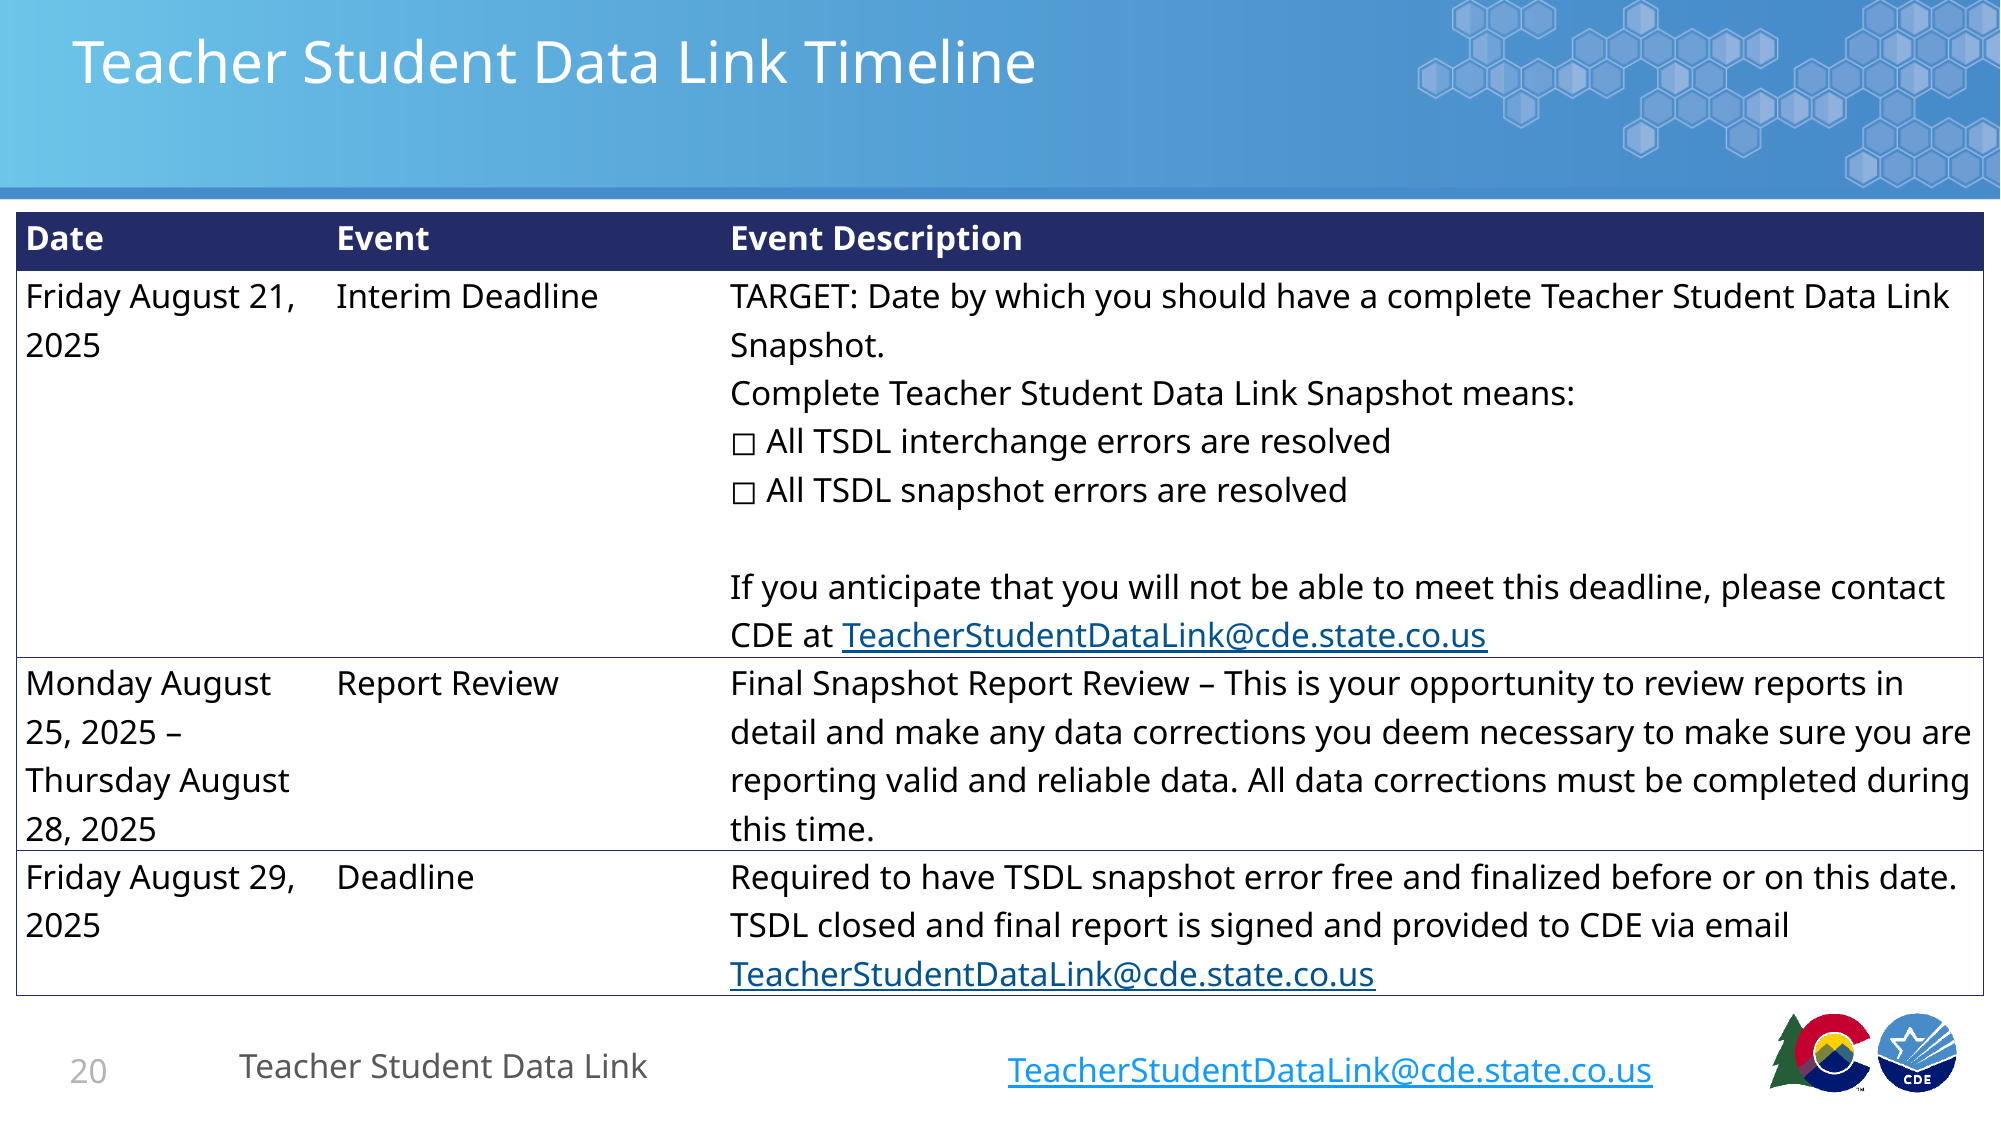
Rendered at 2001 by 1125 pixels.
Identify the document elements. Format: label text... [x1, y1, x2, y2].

table_cell Interim Deadline [327, 271, 721, 657]
table_cell Friday August 21, 2025 [17, 271, 327, 657]
table_header Event [327, 213, 721, 270]
table_header Event Description [721, 213, 1983, 270]
picture [1768, 1012, 1957, 1093]
slide_number 20 [54, 1042, 191, 1103]
table_header Date [17, 213, 327, 270]
table_cell Required to have TSDL snapshot error free and finalized before or on this date. TSDL closed and final report is signed and provided to CDE via email TeacherStudentDataLink@cde.state.co.us [721, 851, 1983, 995]
table_cell TARGET: Date by which you should have a complete Teacher Student Data Link Snapshot. Complete Teacher Student Data Link Snapshot means: ◻ All TSDL interchange errors are resolved ◻ All TSDL snapshot errors are resolved If you anticipate that you will not be able to meet this deadline, please contact CDE at TeacherStudentDataLink@cde.state.co.us [721, 271, 1983, 657]
table_cell Final Snapshot Report Review – This is your opportunity to review reports in detail and make any data corrections you deem necessary to make sure you are reporting valid and reliable data. All data corrections must be completed during this time. [721, 658, 1983, 850]
list TeacherStudentDataLink@cde.state.co.us [992, 1042, 1714, 1103]
table_cell Deadline [327, 851, 721, 995]
table_cell Friday August 29, 2025 [17, 851, 327, 995]
table_cell Report Review [327, 658, 721, 850]
list Teacher Student Data Link [224, 1042, 960, 1103]
table_cell Monday August 25, 2025 – Thursday August 28, 2025 [17, 658, 327, 850]
title Teacher Student Data Link Timeline [72, 33, 1396, 182]
picture [0, 0, 2000, 200]
